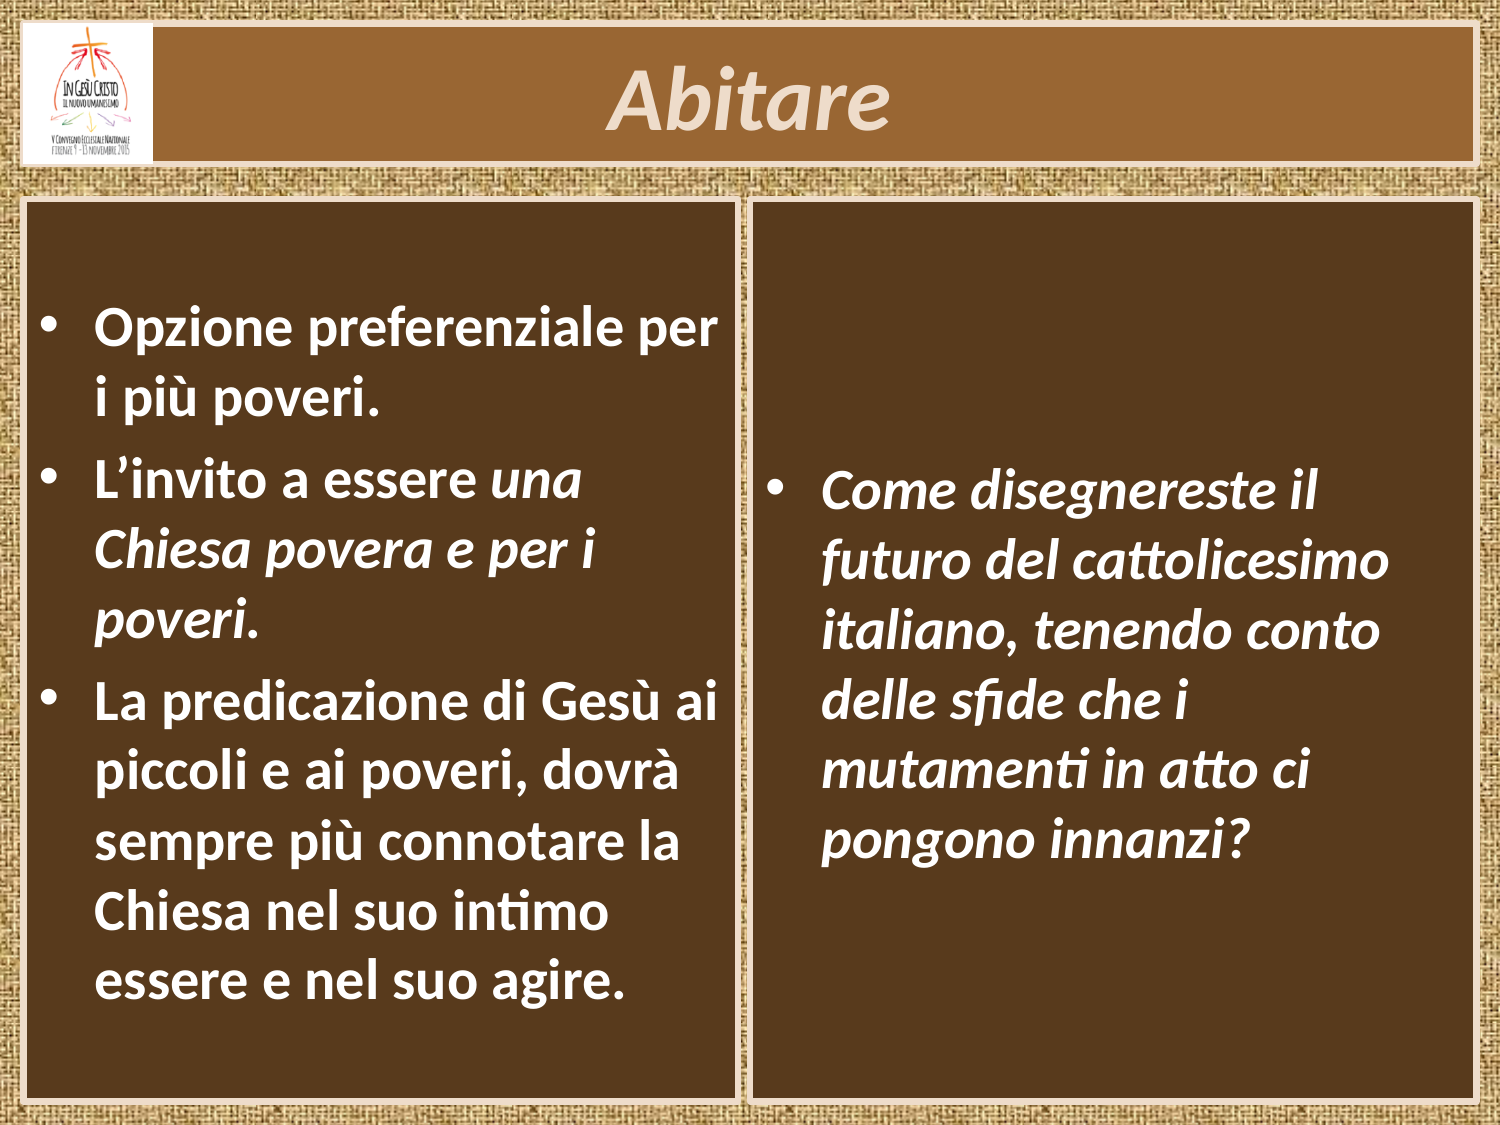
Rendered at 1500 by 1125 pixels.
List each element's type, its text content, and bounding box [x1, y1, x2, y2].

list Come disegnereste il futuro del cattolicesimo italiano, tenendo conto delle sfide che i mutamenti in atto ci pongono innanzi? [750, 199, 1477, 1102]
list Opzione preferenziale per i più poveri. L’invito a essere una Chiesa povera e per i poveri. La predicazione di Gesù ai piccoli e ai poveri, dovrà sempre più connotare la Chiesa nel suo intimo essere e nel suo agire. [23, 199, 739, 1102]
title Abitare [154, 23, 1477, 164]
picture [0, 0, 1500, 1125]
